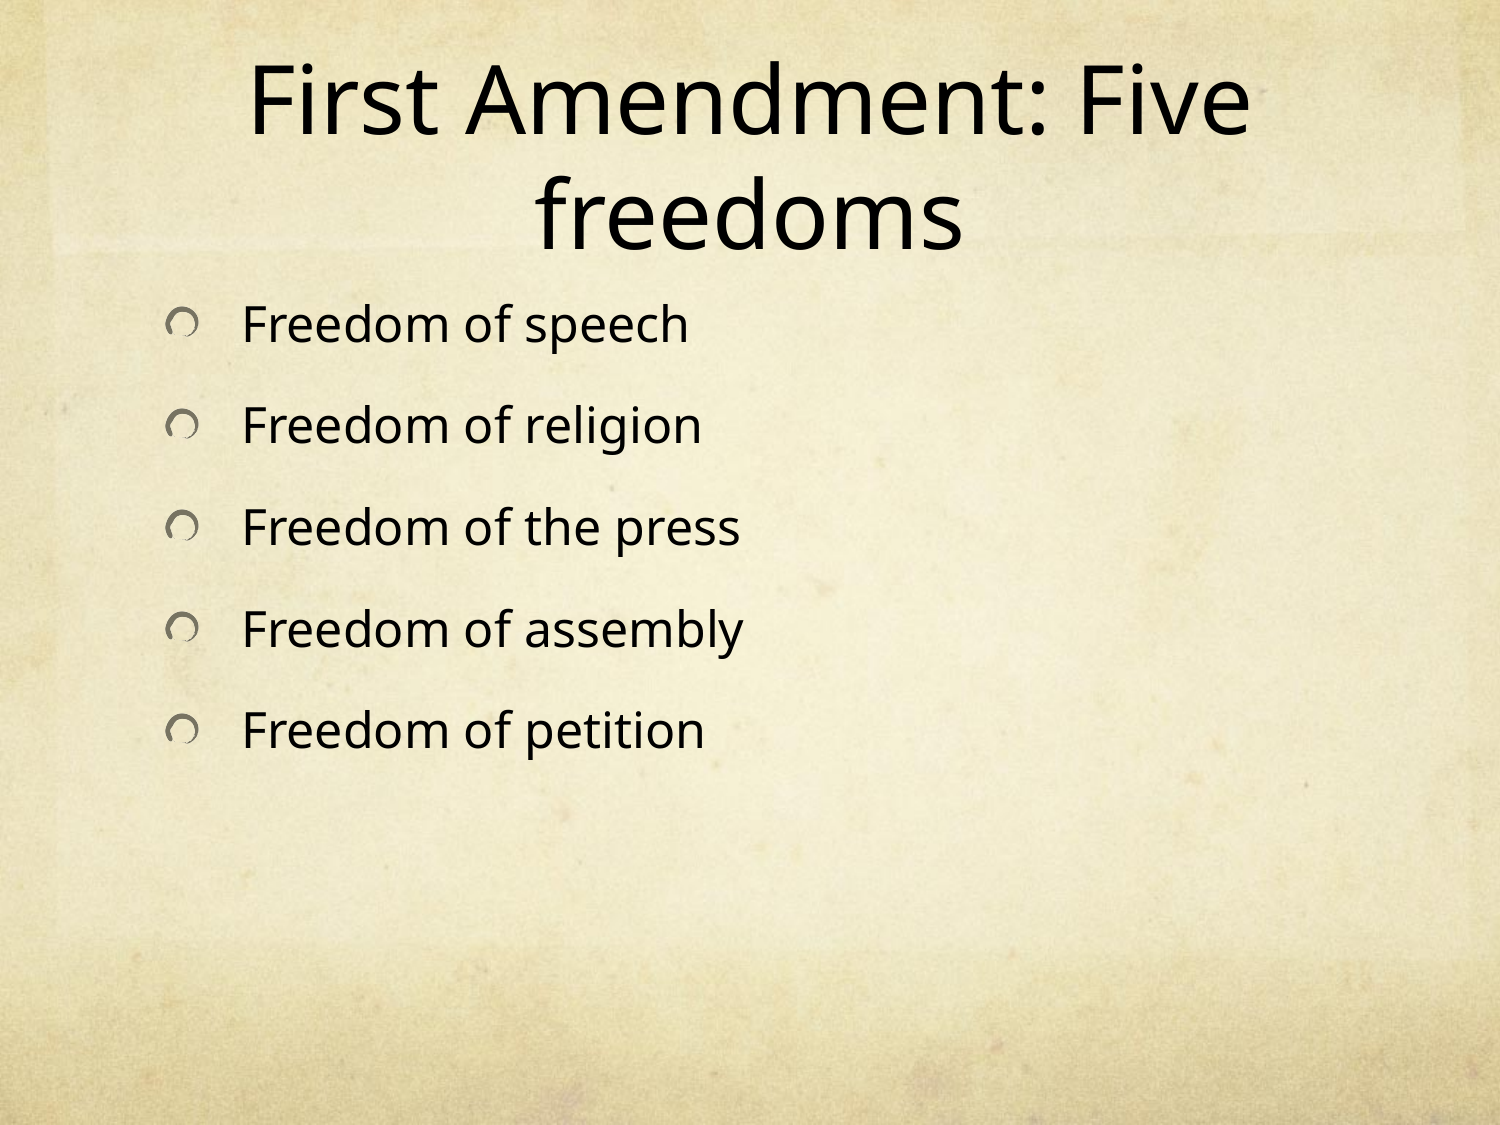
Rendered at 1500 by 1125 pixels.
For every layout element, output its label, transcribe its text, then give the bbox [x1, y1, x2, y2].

title First Amendment: Five freedoms [150, 82, 1350, 225]
list Freedom of speech Freedom of religion Freedom of the press Freedom of assembly Freedom of petition [150, 284, 1350, 950]
picture [0, 0, 1500, 1125]
